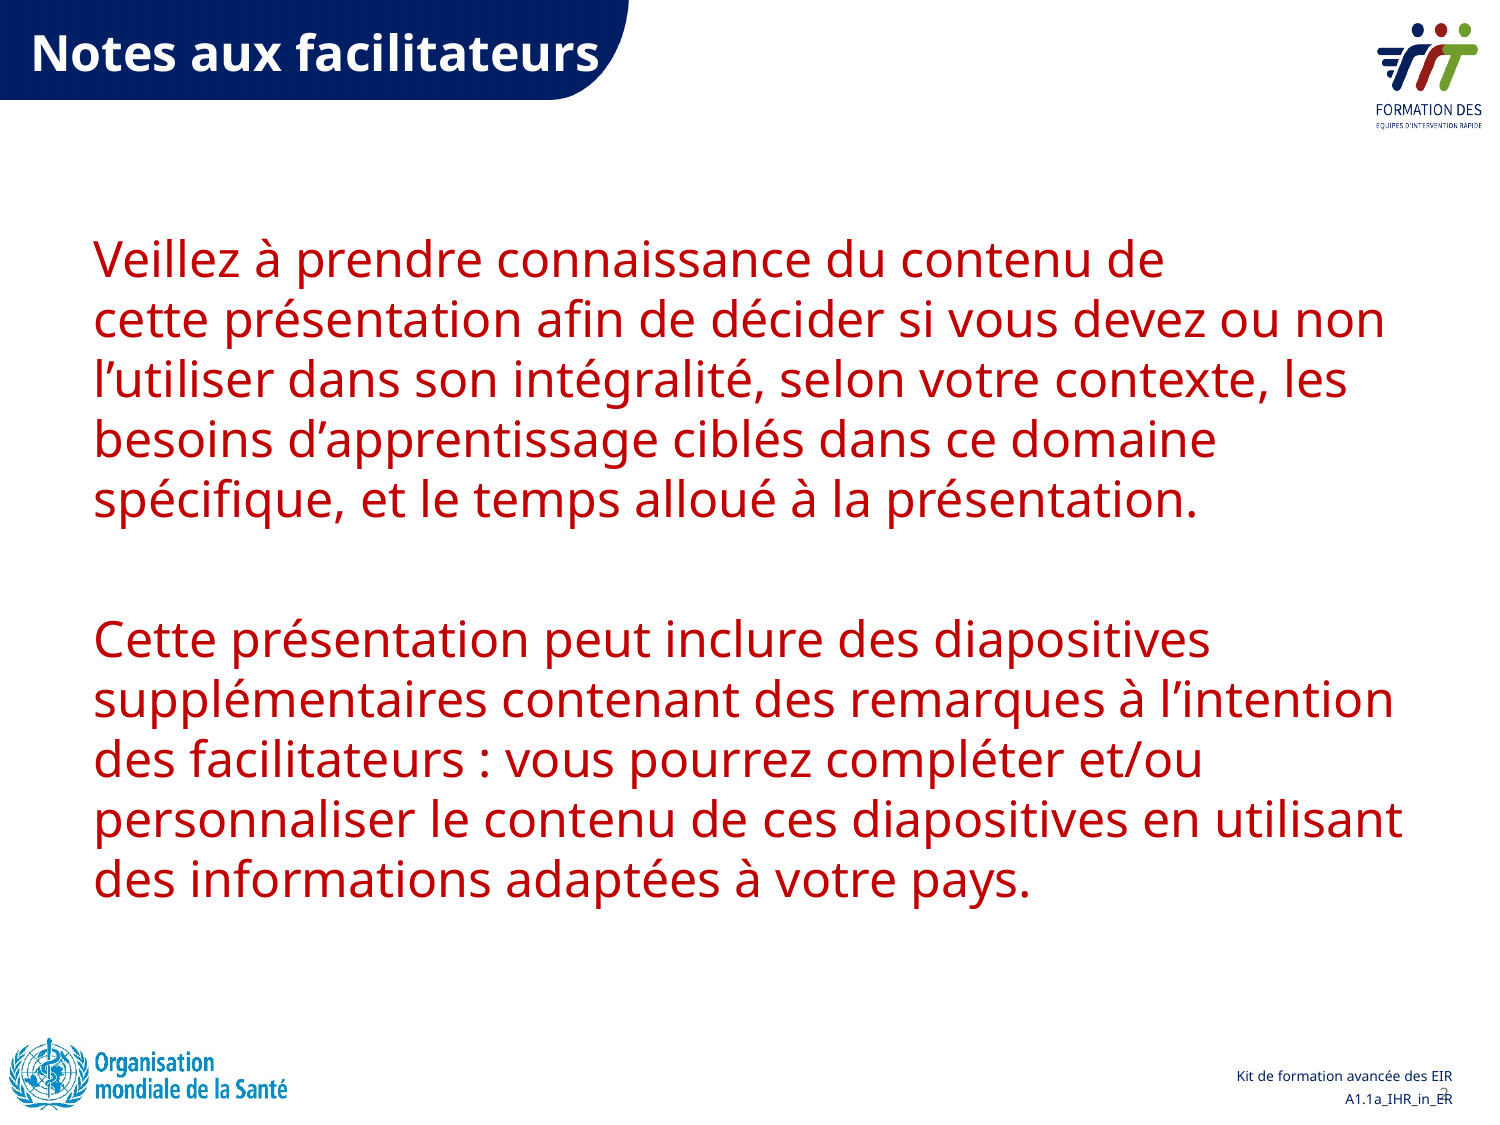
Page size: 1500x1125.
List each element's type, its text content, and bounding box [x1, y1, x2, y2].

picture [1376, 22, 1482, 130]
list Veillez à prendre connaissance du contenu de cette présentation afin de décider si vous devez ou non l’utiliser dans son intégralité, selon votre contexte, les besoins d’apprentissage ciblés dans ce domaine spécifique, et le temps alloué à la présentation. Cette présentation peut inclure des diapositives supplémentaires contenant des remarques à l’intention des facilitateurs : vous pourrez compléter et/ou personnaliser le contenu de ces diapositives en utilisant des informations adaptées à votre pays. [93, 227, 1409, 844]
picture [0, 0, 629, 100]
picture [50, 1051, 56, 1060]
text_box Notes aux facilitateurs [24, 13, 770, 89]
picture [9, 1038, 287, 1110]
